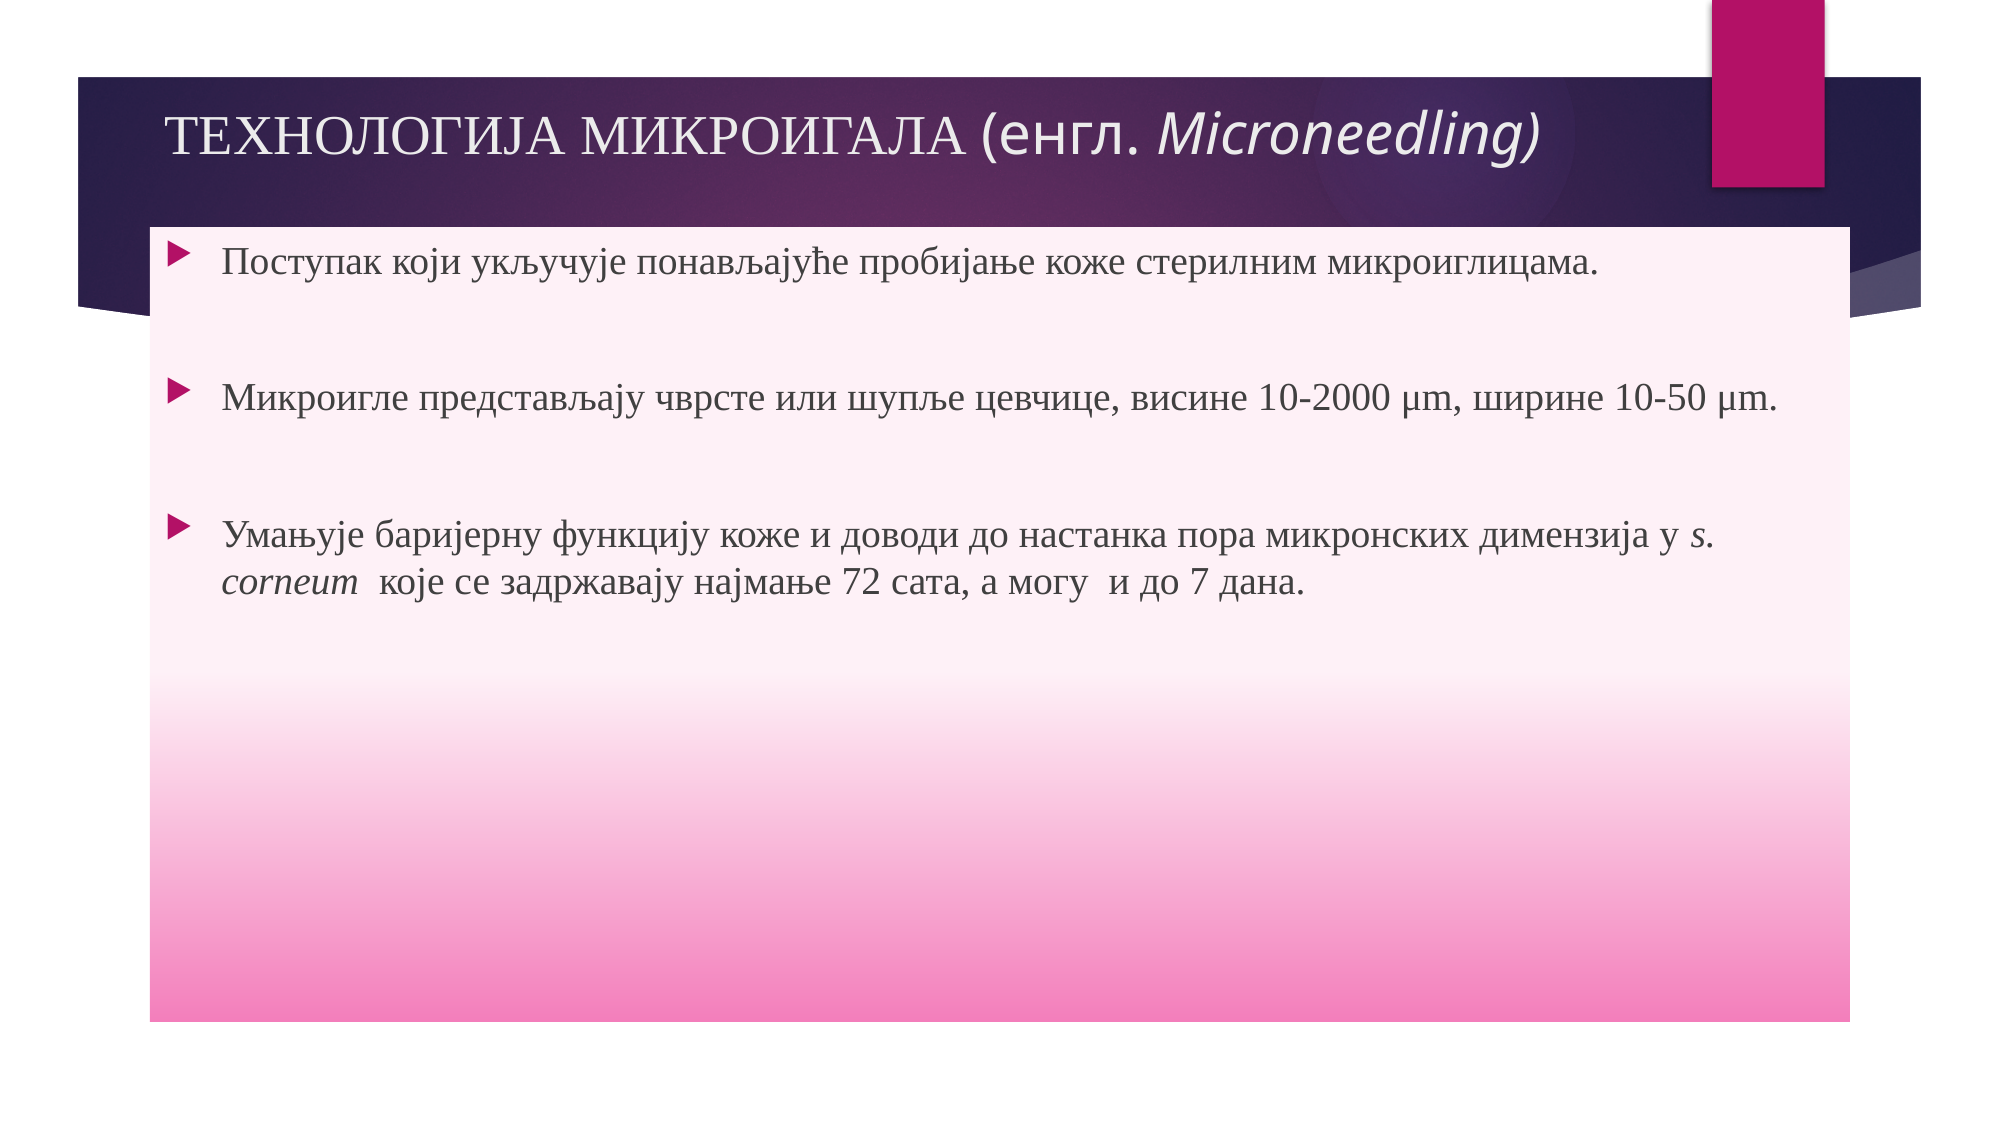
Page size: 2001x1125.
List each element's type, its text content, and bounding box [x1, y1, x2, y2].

title ТЕХНОЛОГИЈА МИКРОИГАЛА (енгл. Microneedling) [149, 0, 1851, 262]
list Поступак који укључује понављајуће пробијање коже стерилним микроиглицама. Микроигле представљају чврсте или шупље цевчице, висине 10-2000 μm, ширине 10-50 μm. Умањује баријерну функцију коже и доводи до настанка пора микронских димензија у s. corneum које се задржавају најмање 72 сата, а могу и до 7 дана. [149, 227, 1850, 1022]
